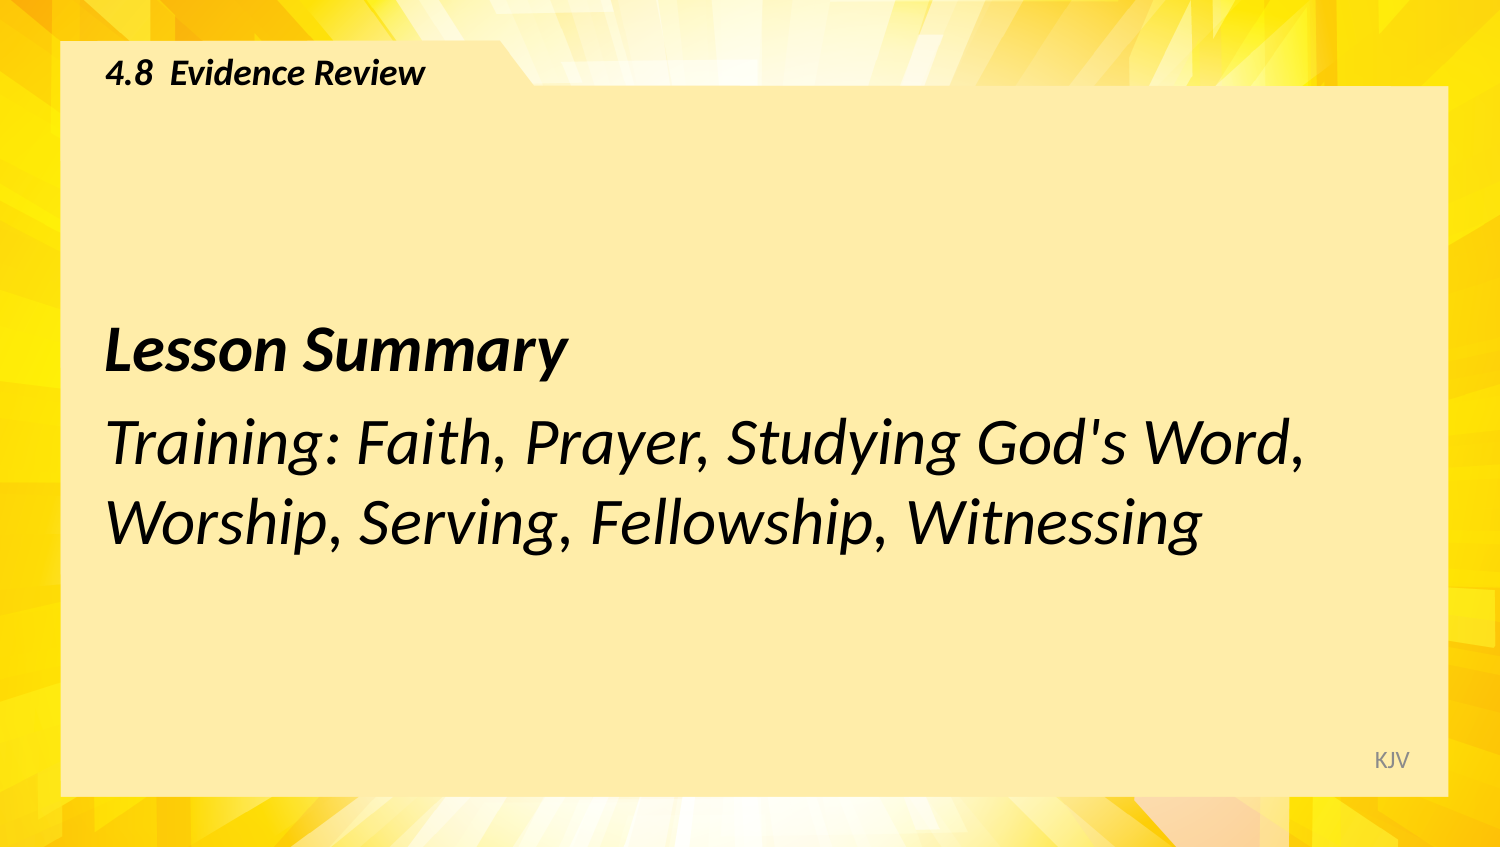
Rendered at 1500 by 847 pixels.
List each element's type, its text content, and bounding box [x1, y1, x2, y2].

list Lesson Summary Training: Faith, Prayer, Studying God's Word, Worship, Serving, Fellowship, Witnessing [89, 141, 1403, 722]
picture [0, 0, 1500, 847]
title 4.8 Evidence Review [89, 33, 1420, 108]
footer KJV [950, 736, 1425, 782]
